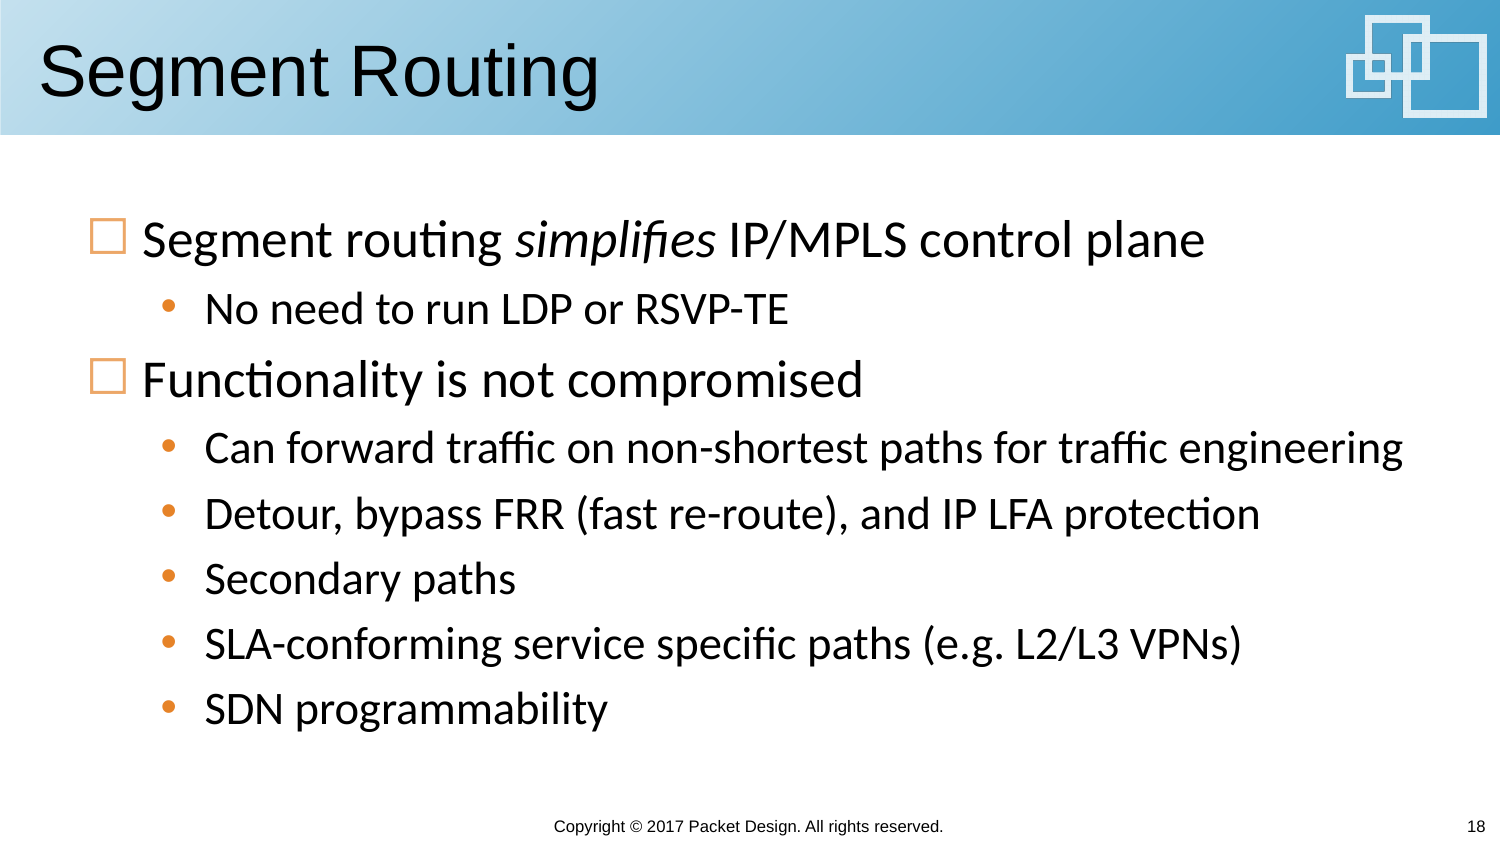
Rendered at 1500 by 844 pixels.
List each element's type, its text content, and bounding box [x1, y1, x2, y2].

picture [90, 358, 126, 394]
picture [90, 218, 126, 254]
picture [1425, 15, 1487, 118]
list Segment routing simplifies IP/MPLS control plane No need to run LDP or RSVP-TE Functionality is not compromised Can forward traffic on non-shortest paths for traffic engineering Detour, bypass FRR (fast re-route), and IP LFA protection Secondary paths SLA-conforming service specific paths (e.g. L2/L3 VPNs) SDN programmability [75, 196, 1425, 754]
title Segment Routing [23, 0, 1425, 135]
footer Copyright © 2017 Packet Design. All rights reserved. [495, 798, 1004, 844]
slide_number 18 [1150, 798, 1500, 844]
